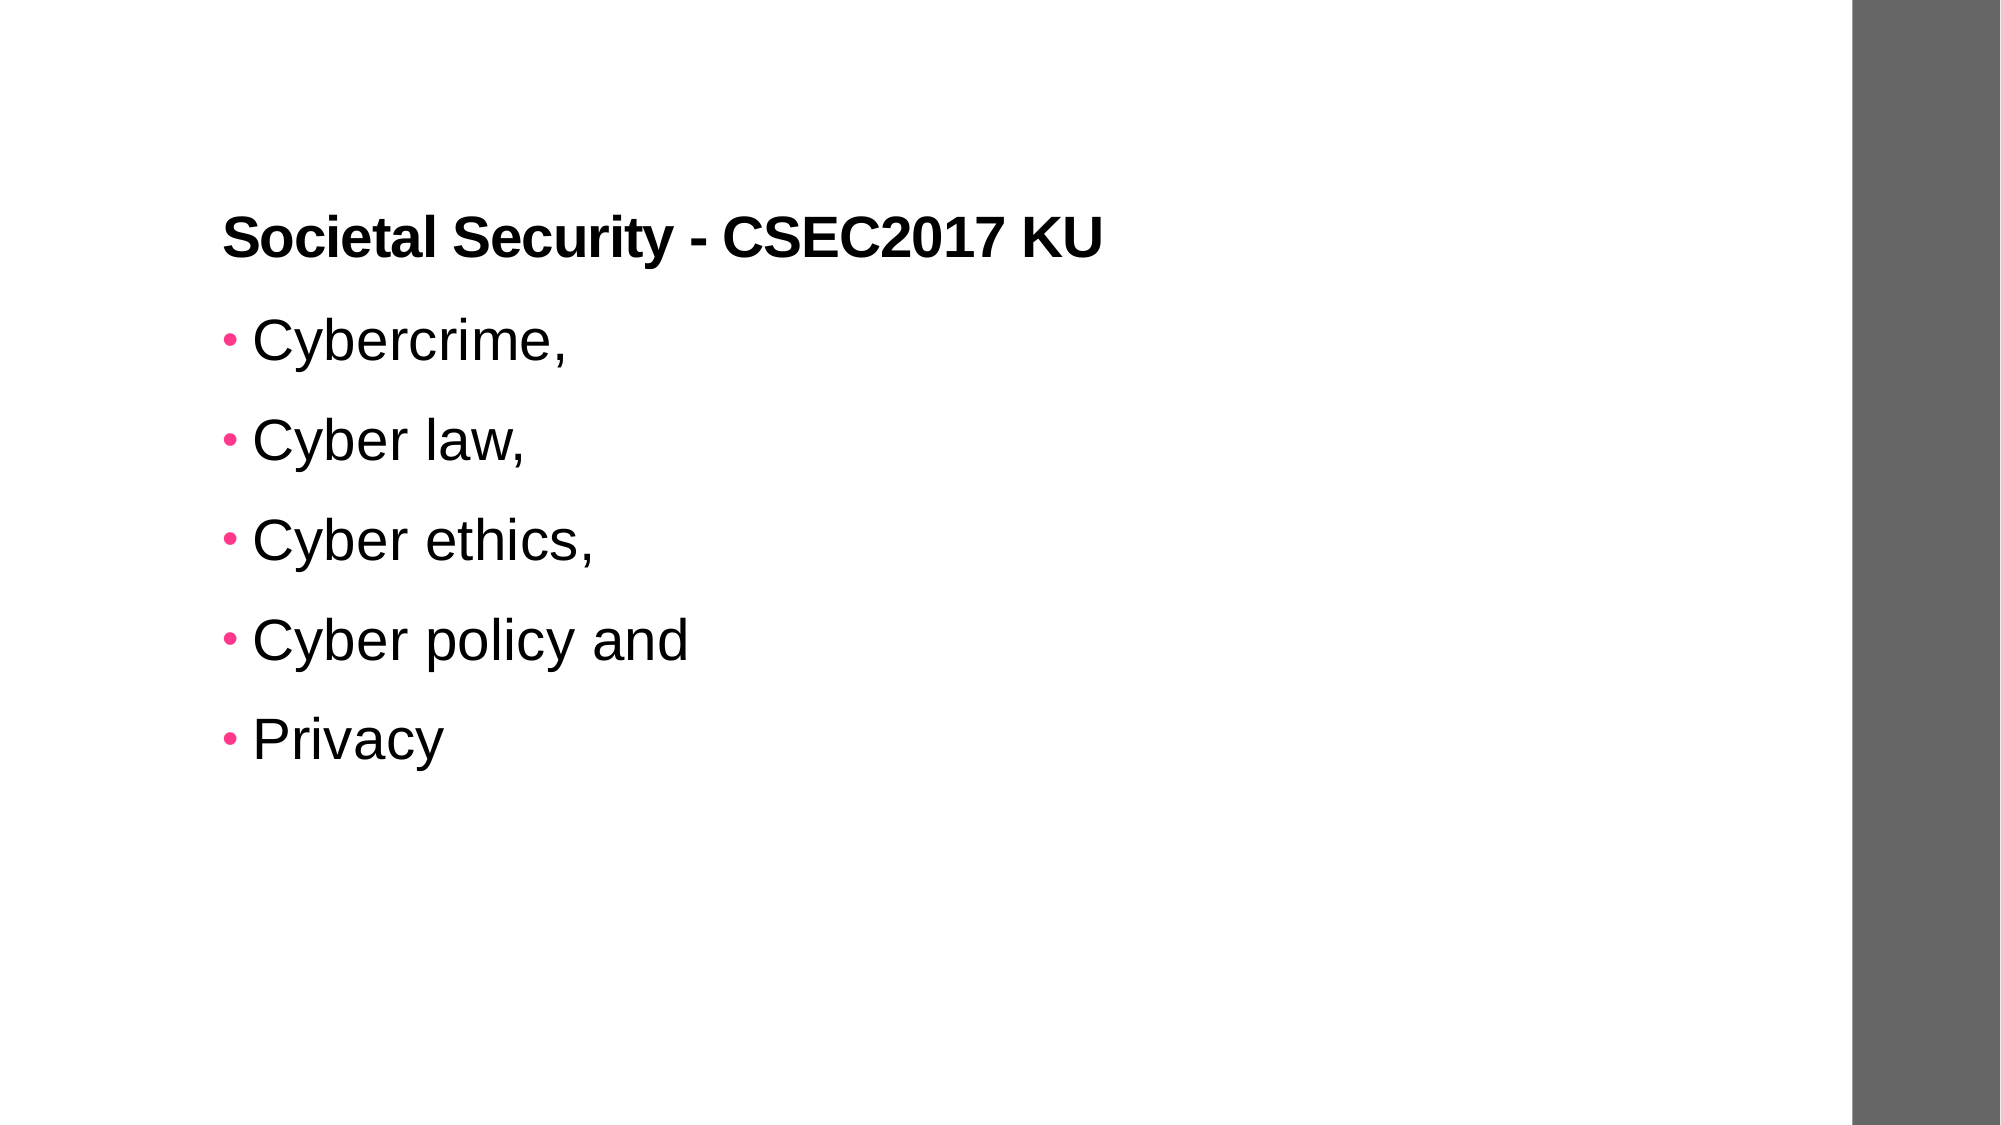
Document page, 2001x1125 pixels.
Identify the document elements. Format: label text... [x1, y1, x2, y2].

title Societal Security - CSEC2017 KU [206, 43, 1797, 278]
list Cybercrime, Cyber law, Cyber ethics, Cyber policy and Privacy [206, 299, 1617, 1014]
